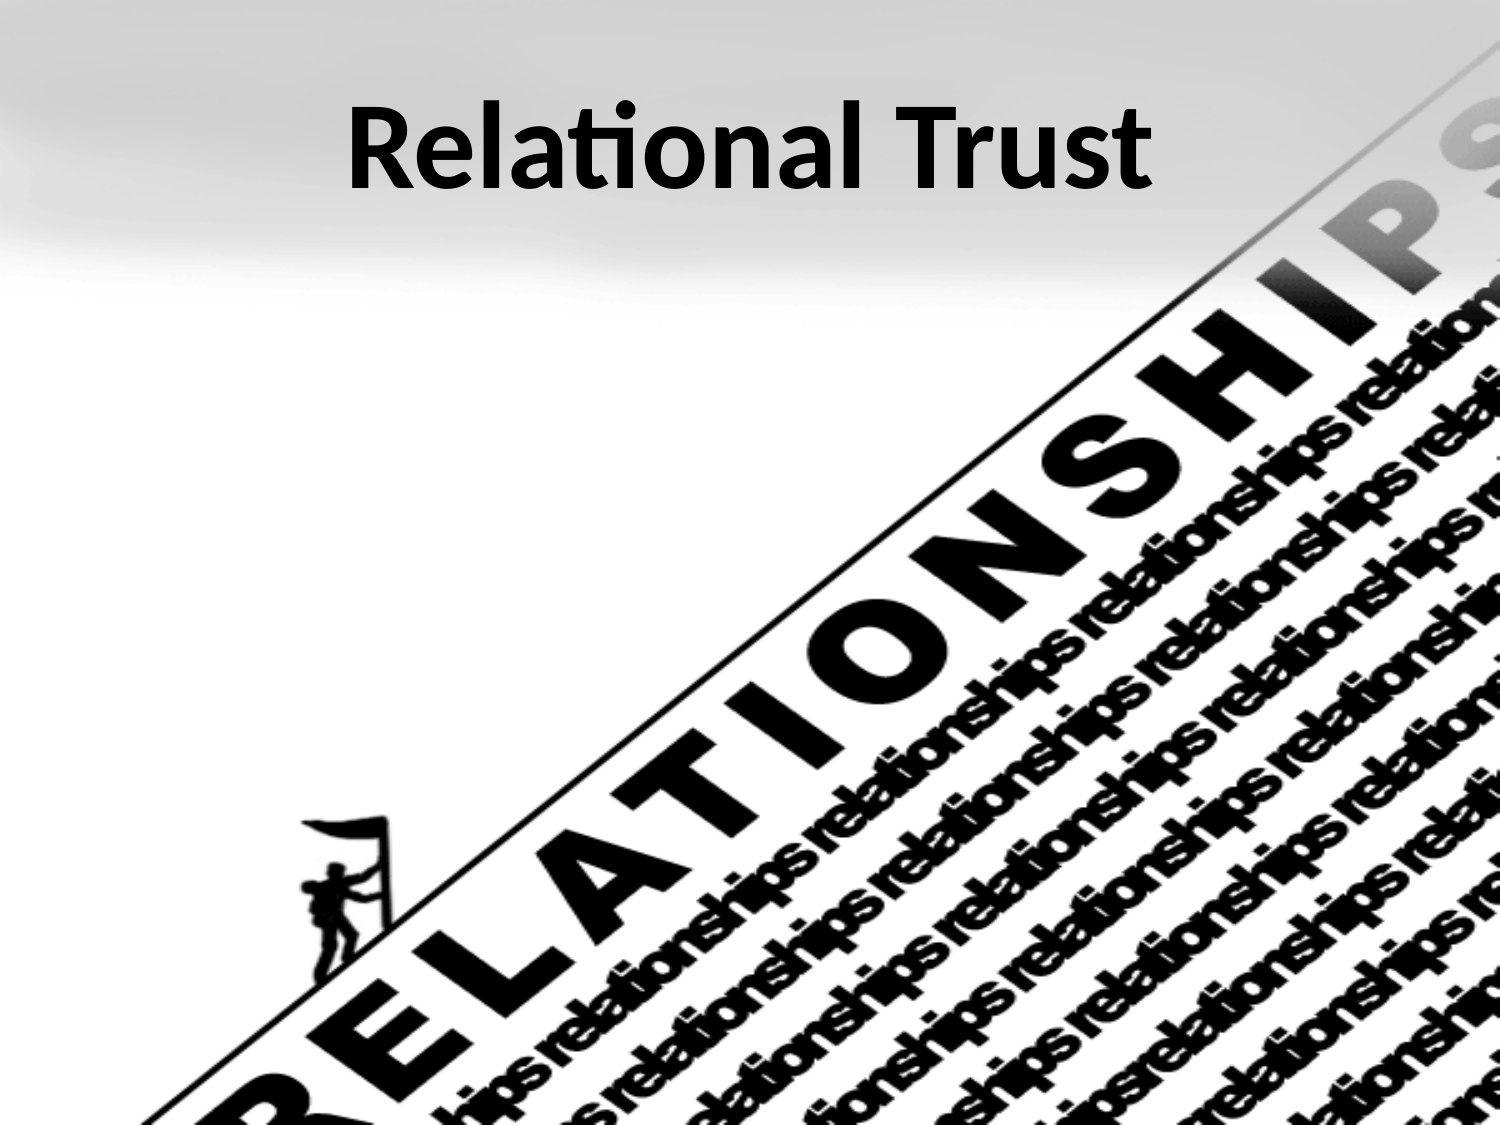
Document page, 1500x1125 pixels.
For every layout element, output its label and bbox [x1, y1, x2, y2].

list [0, 0, 1500, 1125]
